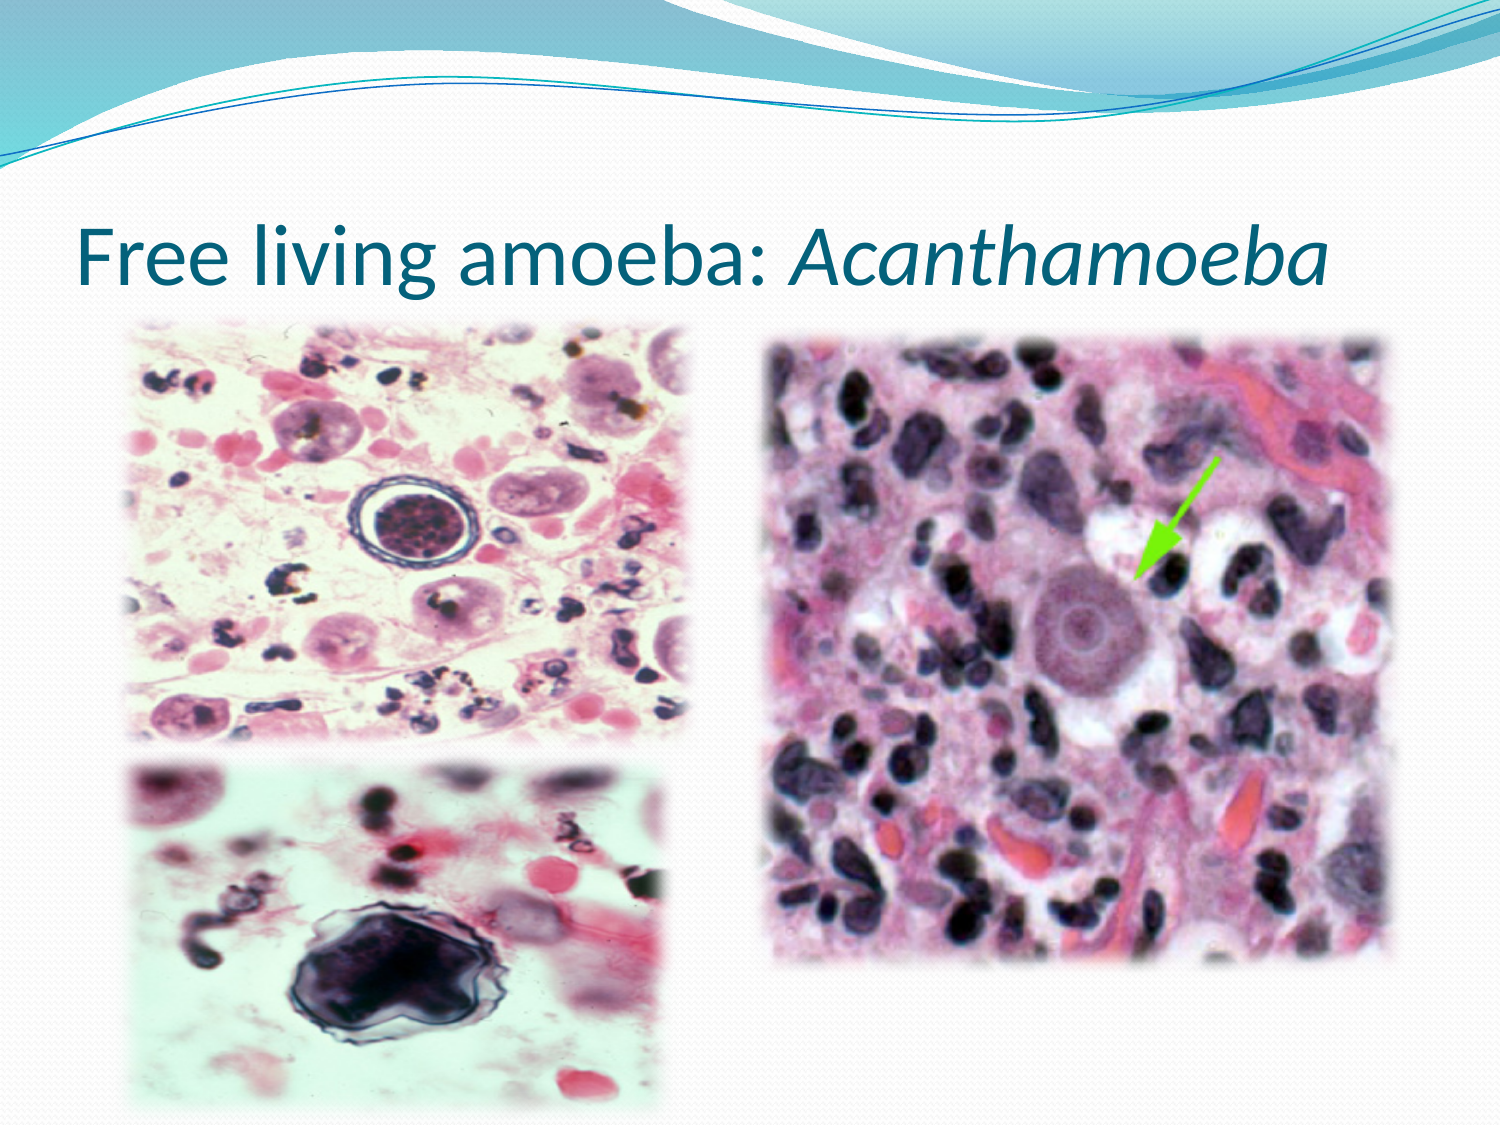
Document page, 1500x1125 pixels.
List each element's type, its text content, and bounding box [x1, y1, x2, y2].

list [114, 312, 700, 754]
title Free living amoeba: Acanthamoeba [75, 115, 1425, 303]
picture [749, 324, 1404, 976]
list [112, 749, 676, 1125]
